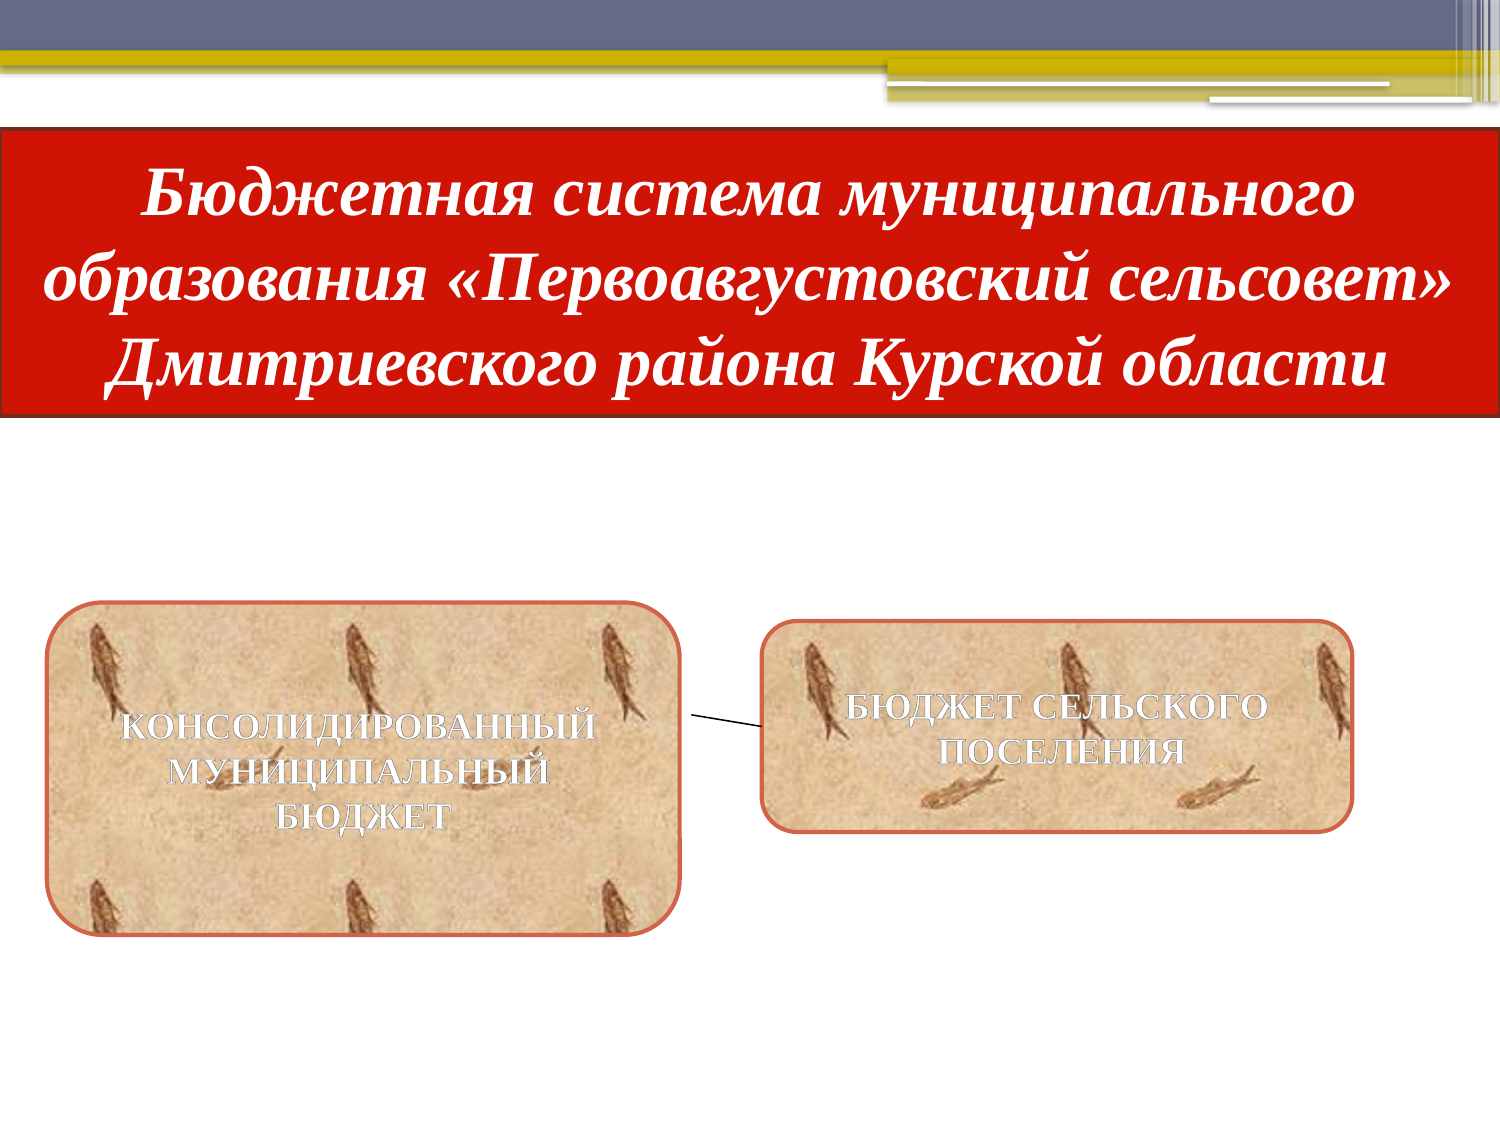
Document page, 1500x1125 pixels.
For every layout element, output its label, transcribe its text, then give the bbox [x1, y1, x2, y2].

text_box Бюджетная система муниципального образования «Первоавгустовский сельсовет» Дмитриевского района Курской области [0, 127, 1500, 418]
text_box КОНСОЛИДИРОВАННЫЙ МУНИЦИПАЛЬНЫЙ БЮДЖЕТ [44, 600, 682, 938]
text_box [691, 714, 762, 727]
text_box БЮДЖЕТ СЕЛЬСКОГО ПОСЕЛЕНИЯ [759, 618, 1355, 835]
